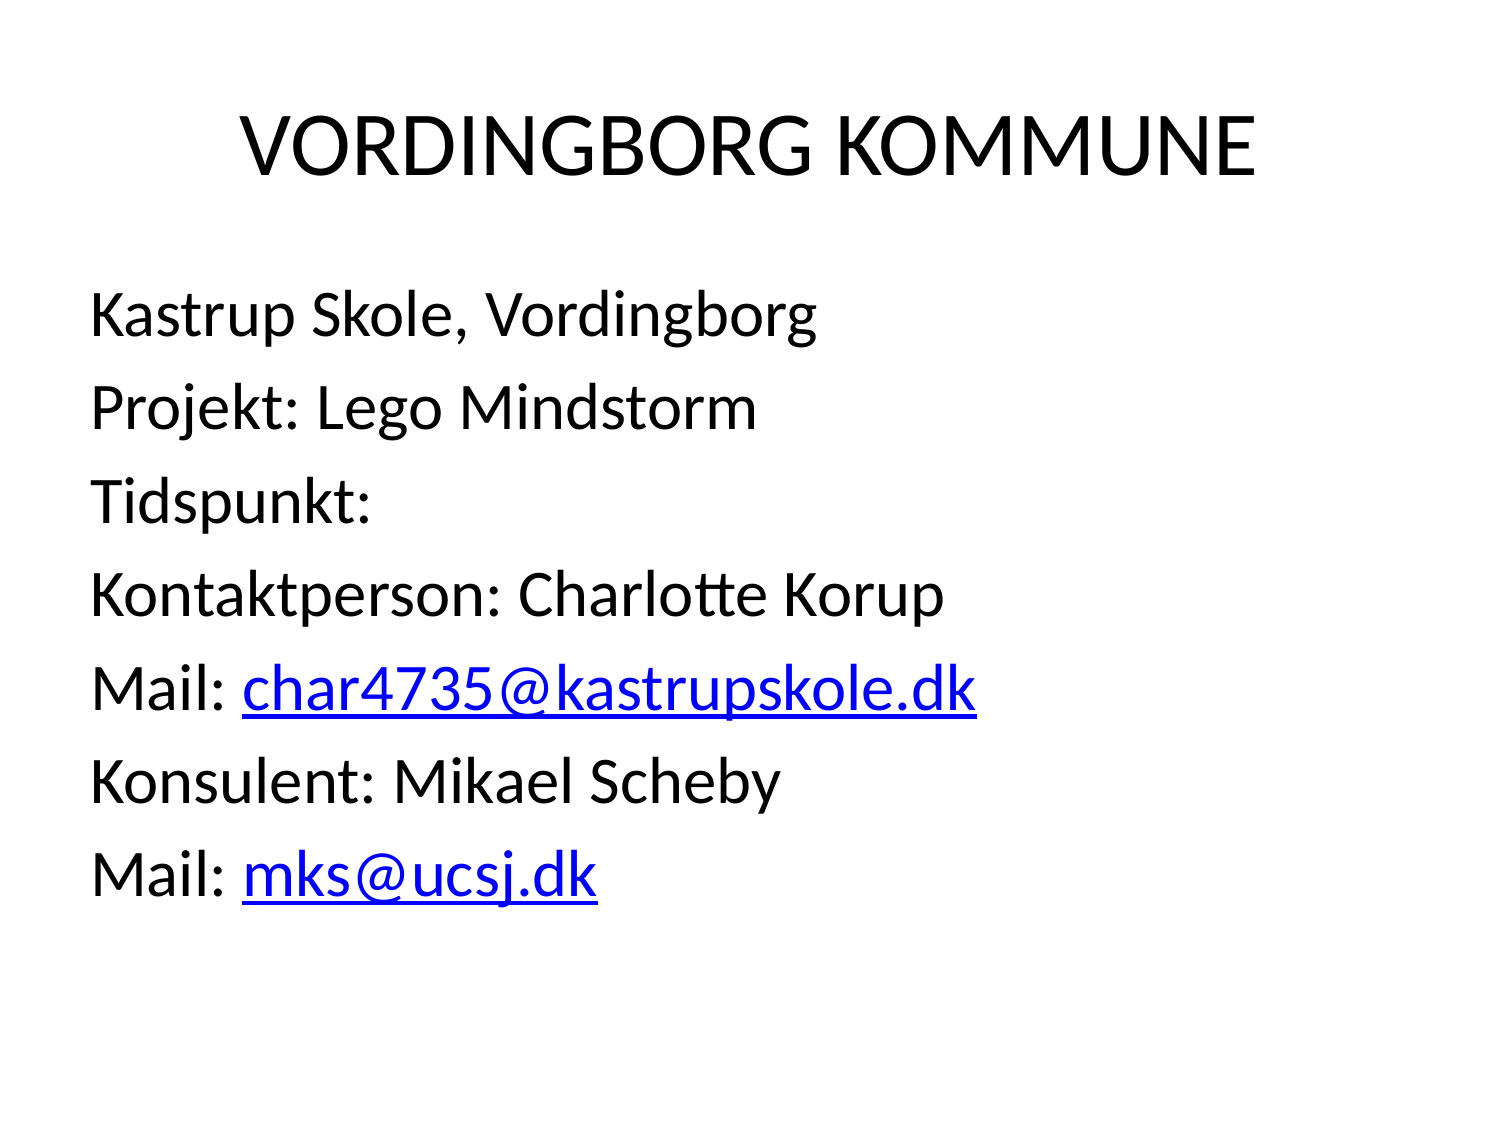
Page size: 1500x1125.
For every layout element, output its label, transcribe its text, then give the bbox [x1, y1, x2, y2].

list Kastrup Skole, Vordingborg Projekt: Lego Mindstorm Tidspunkt: Kontaktperson: Charlotte Korup Mail: char4735@kastrupskole.dk Konsulent: Mikael Scheby Mail: mks@ucsj.dk [75, 262, 1425, 1005]
title VORDINGBORG KOMMUNE [75, 45, 1425, 233]
